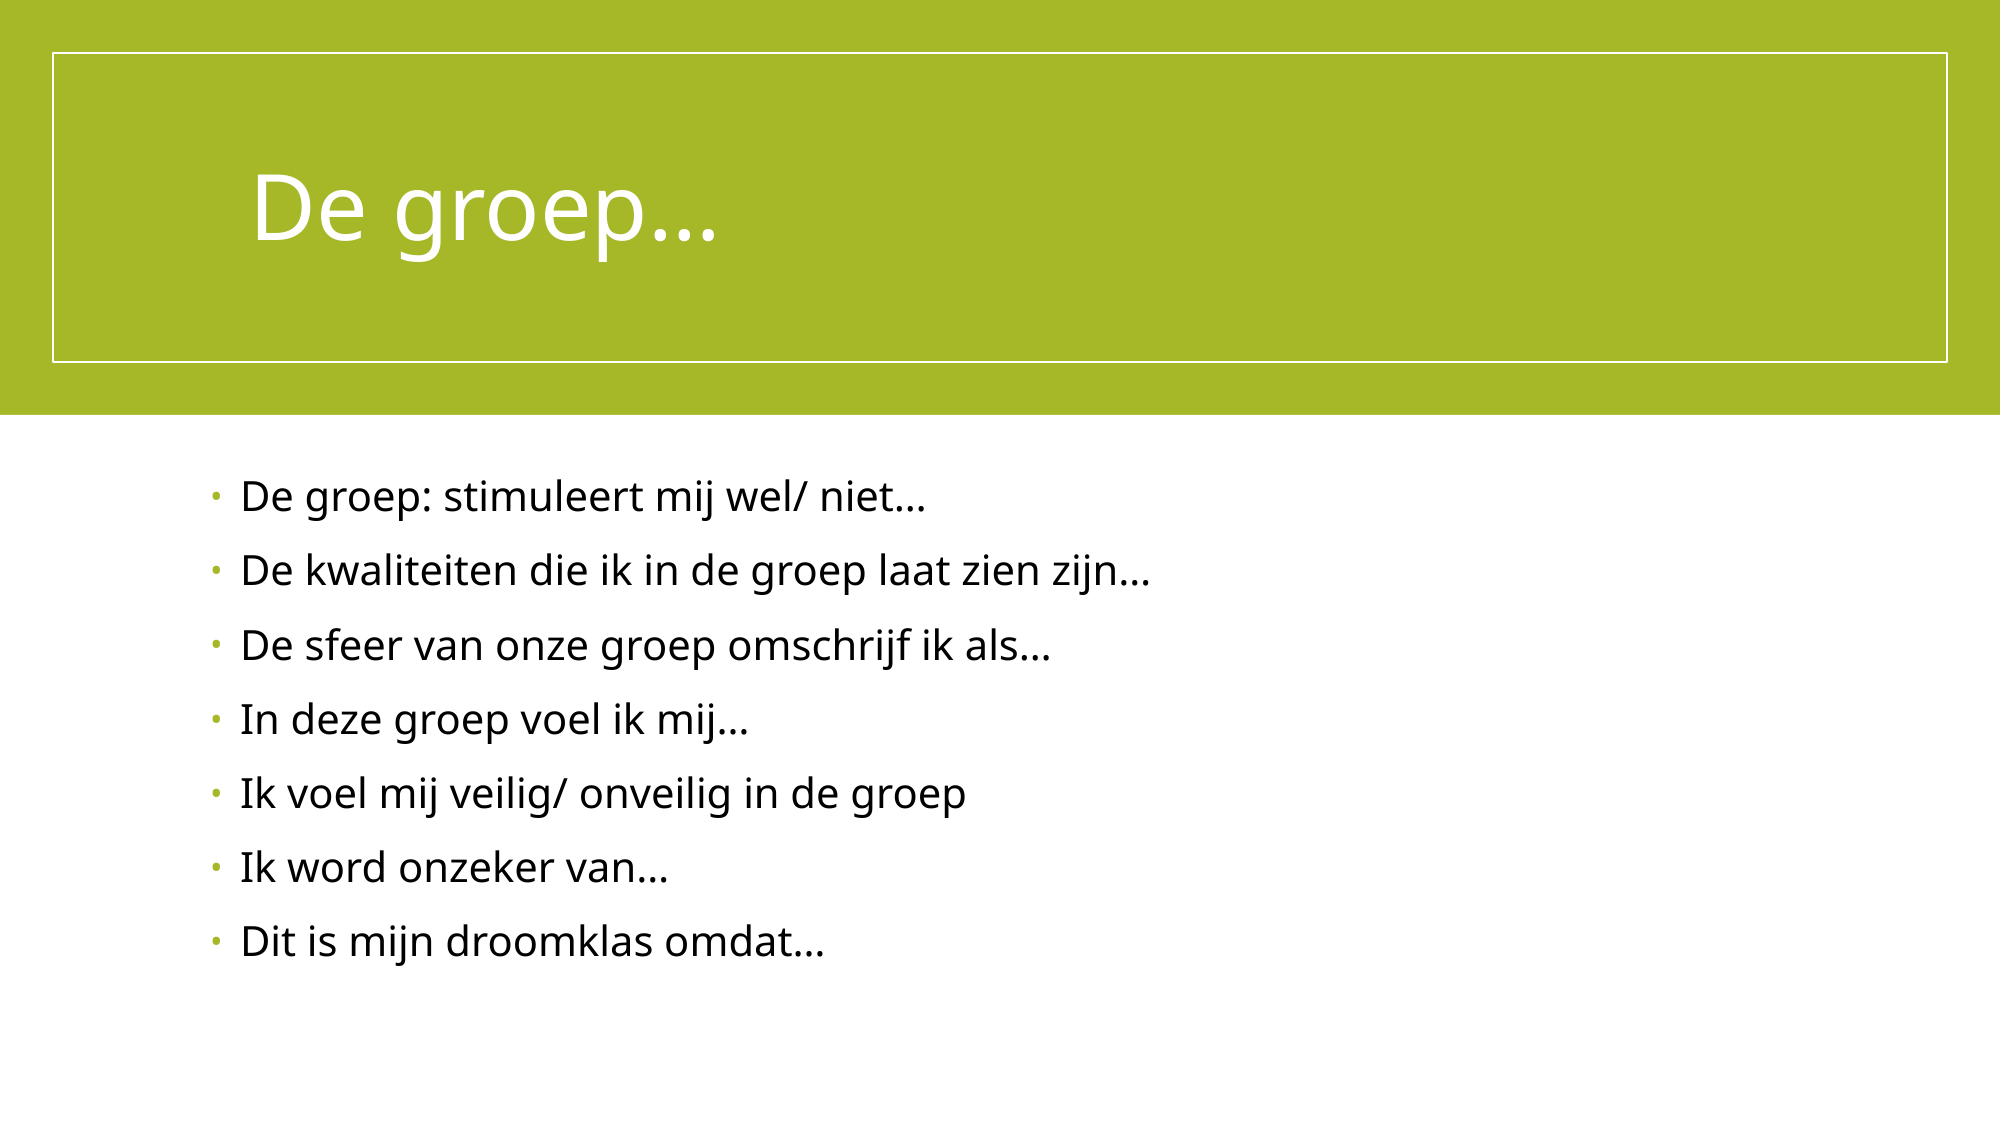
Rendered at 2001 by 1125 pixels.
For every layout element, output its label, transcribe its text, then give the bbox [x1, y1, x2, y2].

list De groep: stimuleert mij wel/ niet… De kwaliteiten die ik in de groep laat zien zijn… De sfeer van onze groep omschrijf ik als… In deze groep voel ik mij… Ik voel mij veilig/ onveilig in de groep Ik word onzeker van… Dit is mijn droomklas omdat… [187, 467, 1808, 1000]
text_box [0, 0, 2000, 413]
title De groep… [187, 99, 1808, 323]
text_box [51, 51, 1949, 364]
text_box [0, 413, 2000, 1125]
